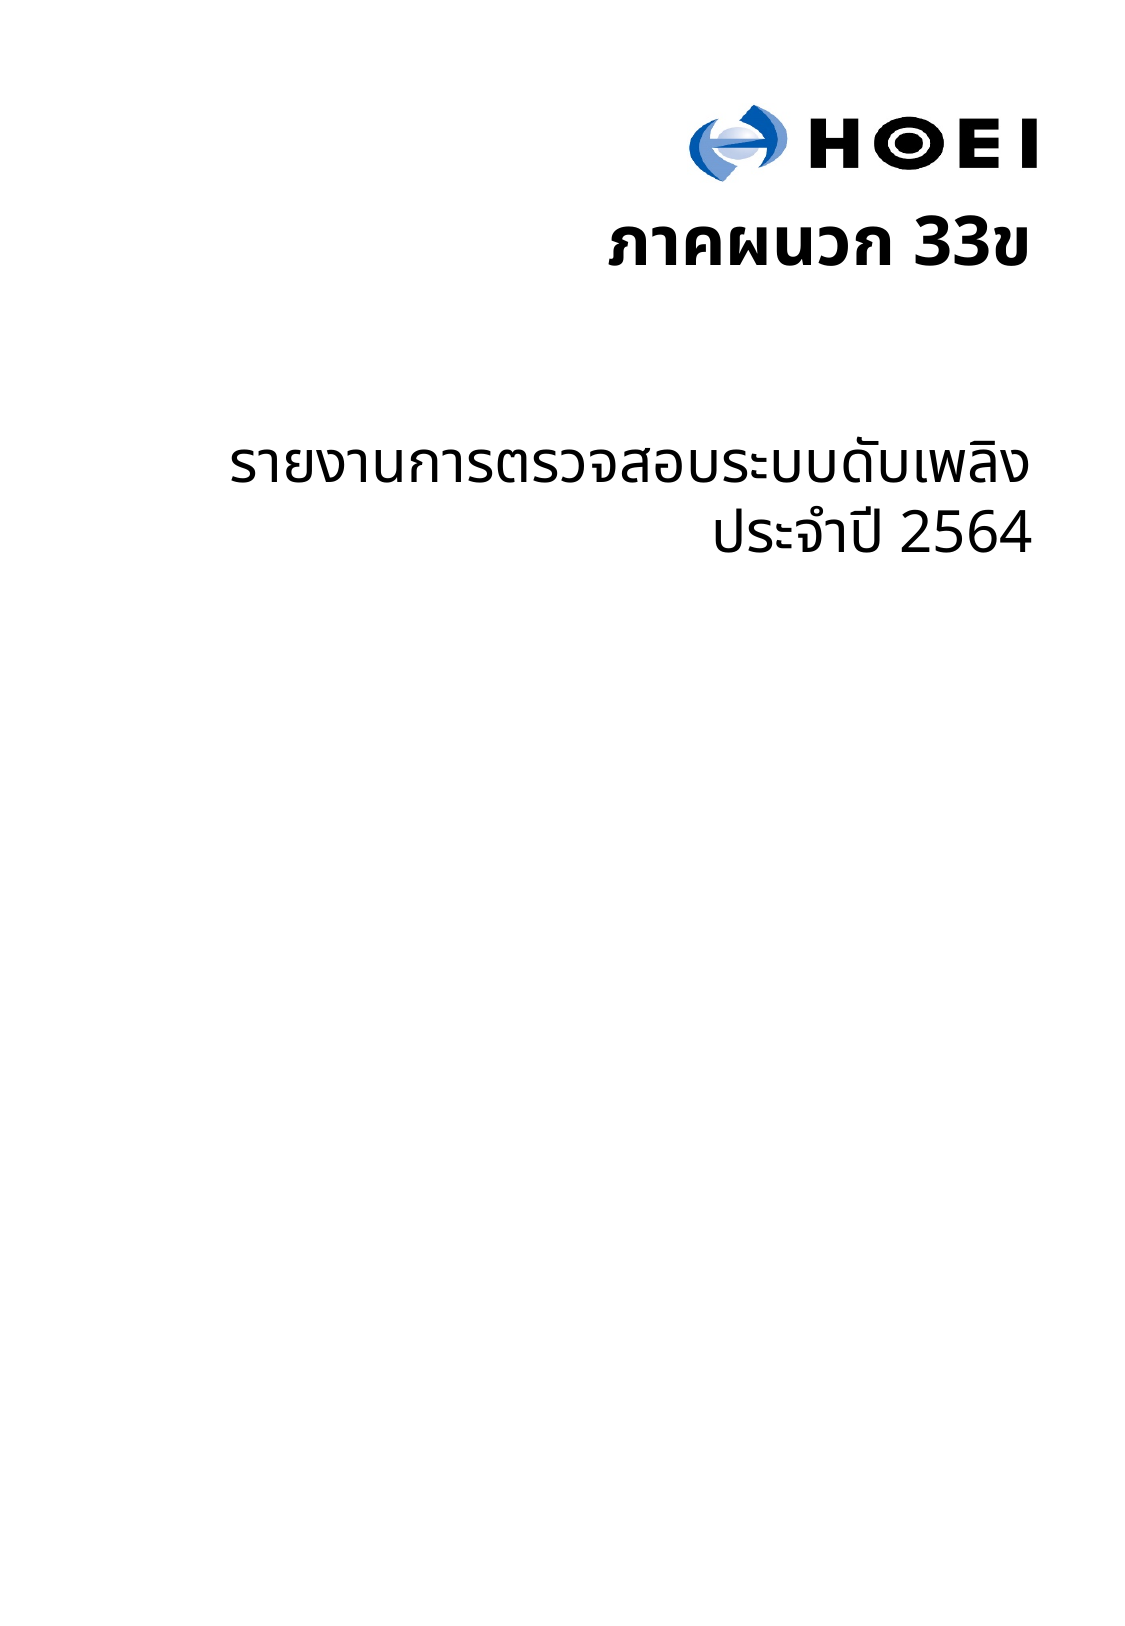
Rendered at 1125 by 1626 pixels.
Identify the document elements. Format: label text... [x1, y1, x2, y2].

list รายงานการตรวจสอบระบบดับเพลิงประจำปี 2564 [77, 417, 1048, 1449]
title ภาคผนวก 33ข [77, 86, 1048, 401]
picture [687, 103, 1038, 183]
